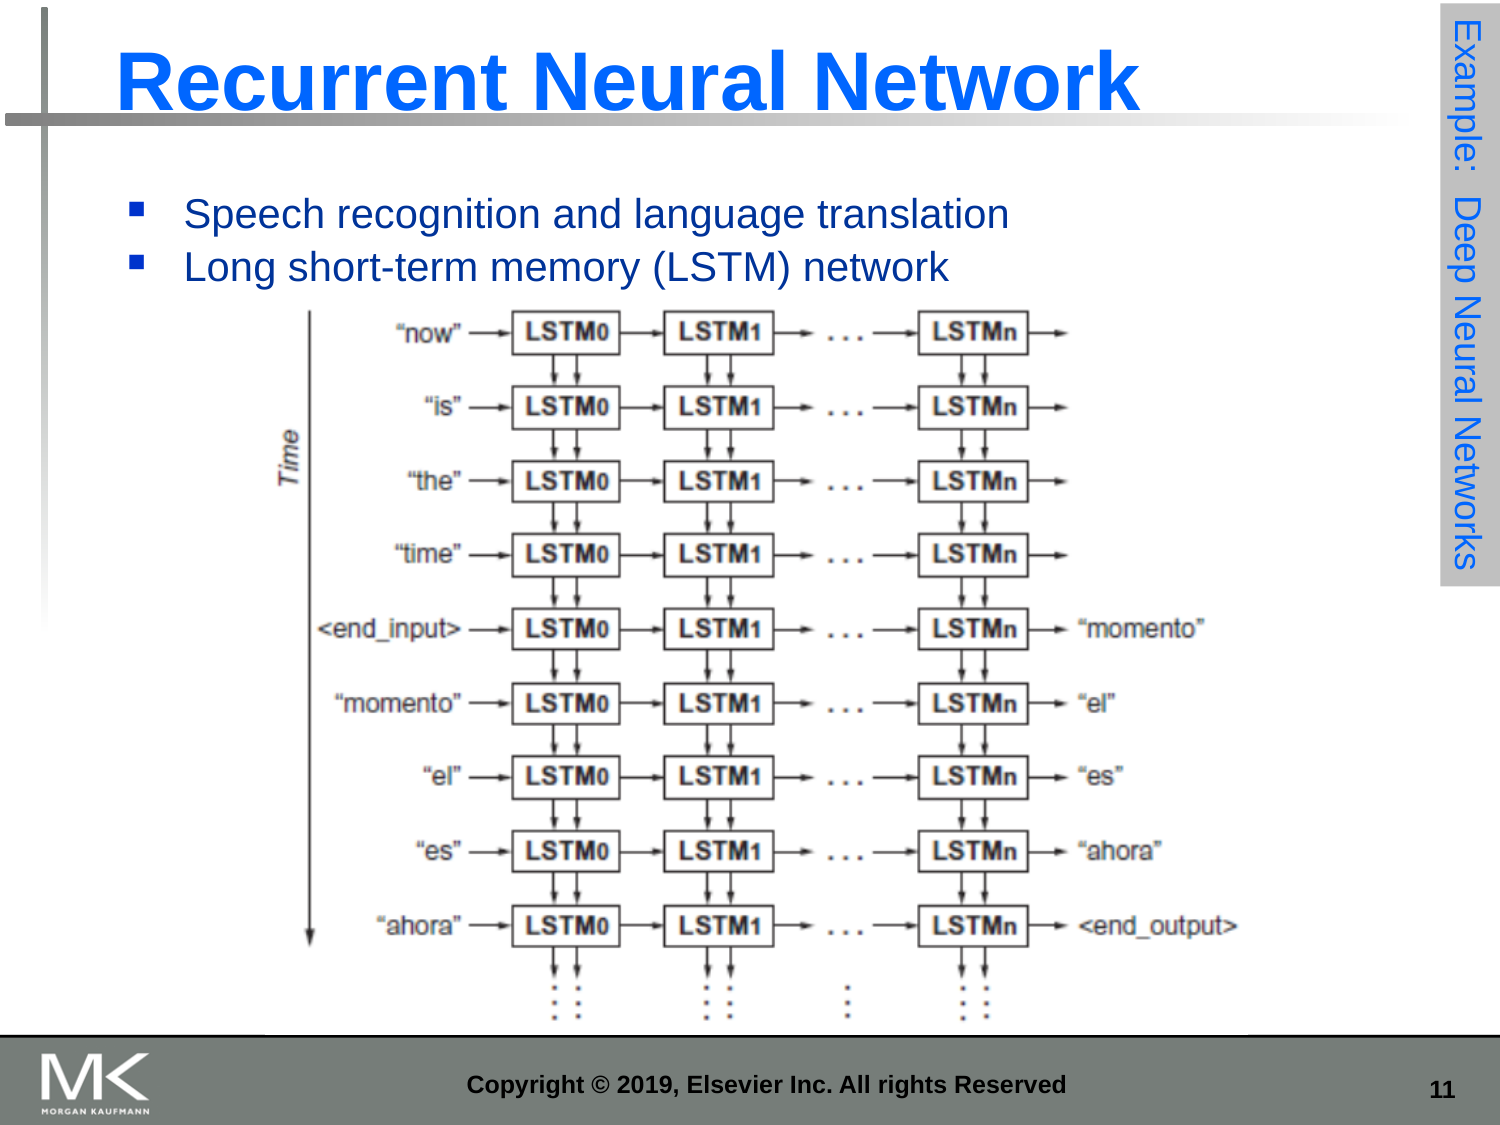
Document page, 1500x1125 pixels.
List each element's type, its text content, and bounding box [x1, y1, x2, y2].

picture [265, 290, 1248, 1036]
footer Copyright © 2019, Elsevier Inc. All rights Reserved [170, 1046, 1365, 1106]
text_box Example: Deep Neural Networks [1440, 3, 1500, 587]
list Speech recognition and language translation Long short-term memory (LSTM) network [111, 184, 1470, 1024]
picture [29, 1046, 160, 1123]
title Recurrent Neural Network [100, 17, 1440, 135]
